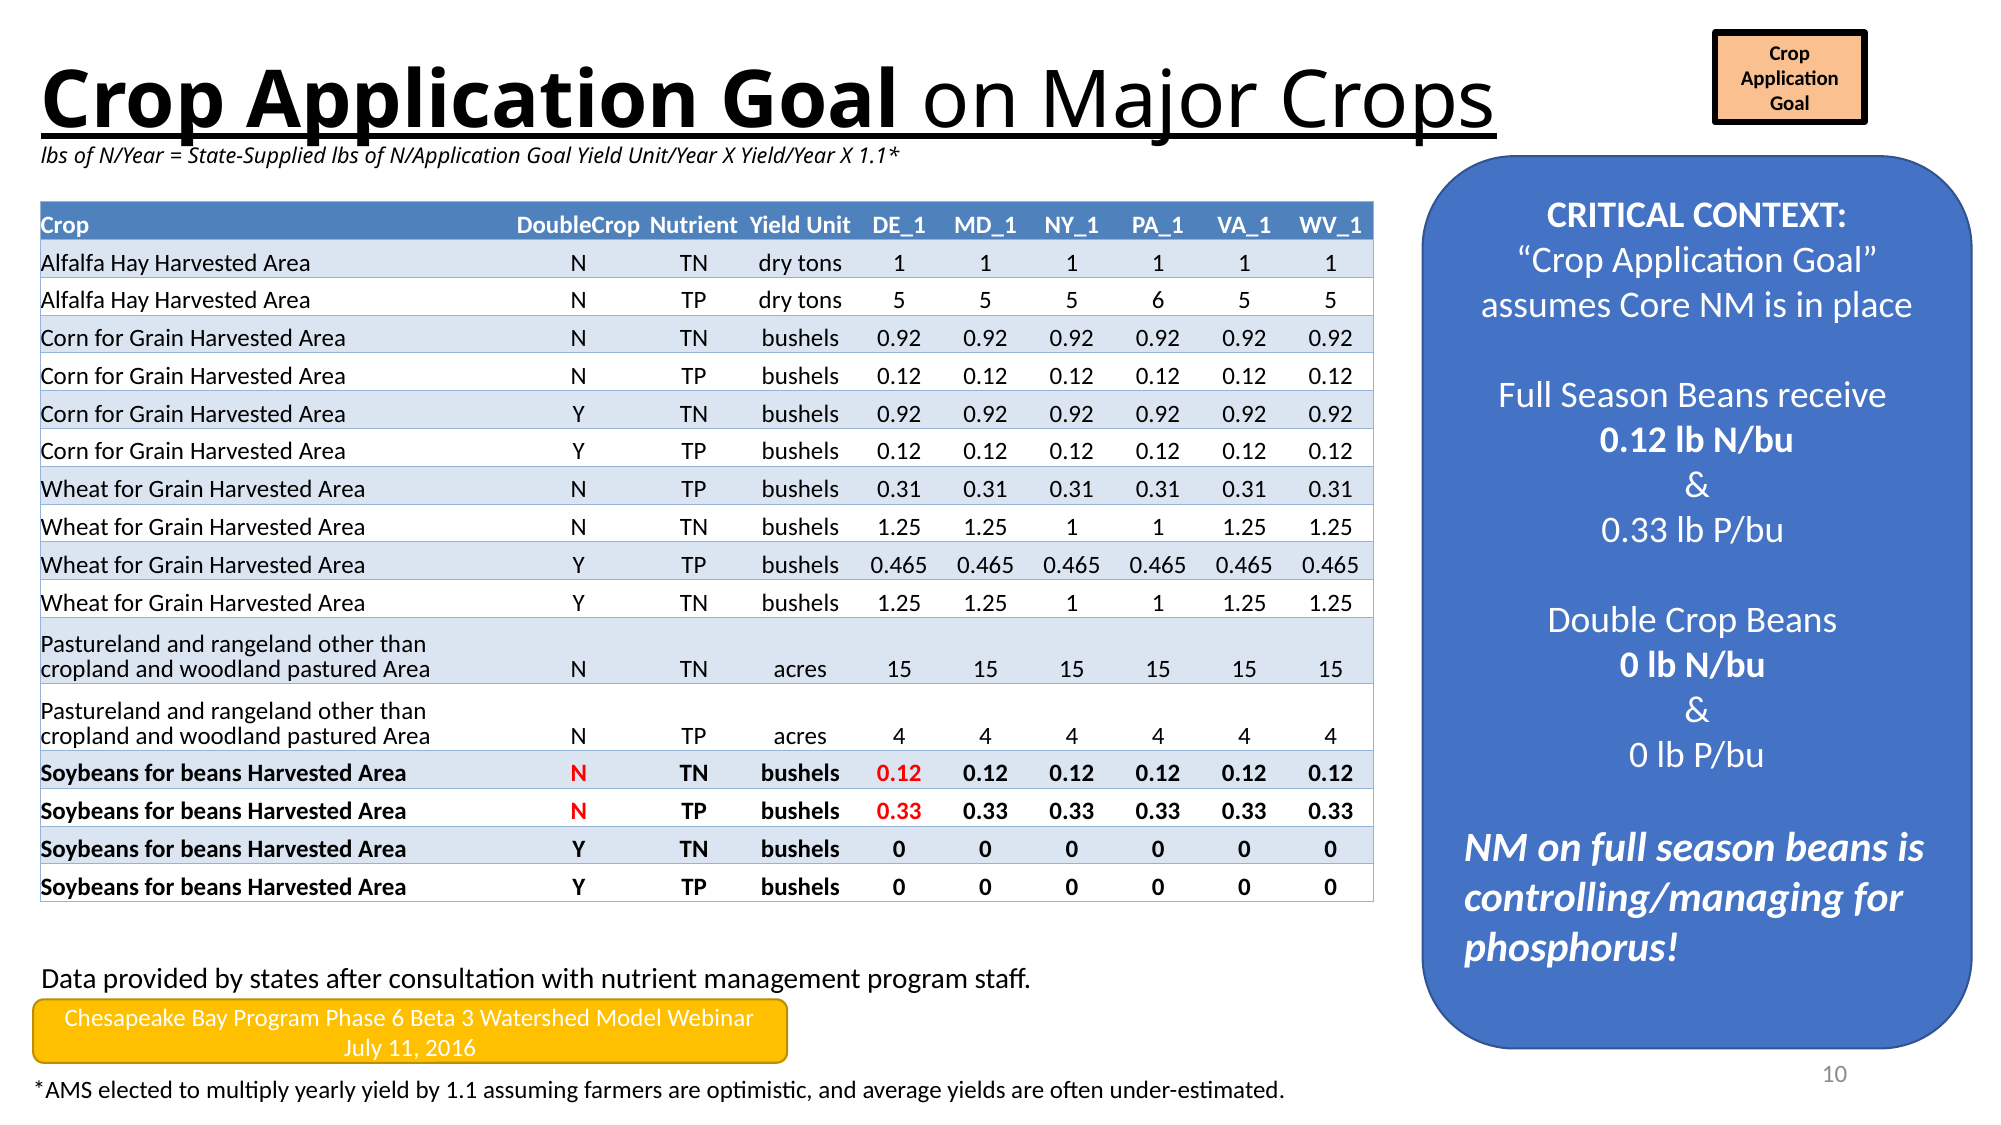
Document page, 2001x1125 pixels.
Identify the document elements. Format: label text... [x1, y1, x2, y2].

table_cell Wheat for Grain Harvested Area [41, 505, 514, 541]
table_header Yield Unit [745, 202, 856, 239]
table_cell 0 [856, 864, 942, 901]
table_cell Alfalfa Hay Harvested Area [41, 240, 514, 277]
table_cell 1.25 [1201, 580, 1288, 617]
table_cell Soybeans for beans Harvested Area [41, 827, 514, 863]
table_cell 1 [1029, 505, 1115, 541]
table_cell 1 [1201, 240, 1288, 277]
table_cell 0.12 [942, 751, 1029, 788]
table_cell Pastureland and rangeland other than cropland and woodland pastured Area [41, 618, 514, 683]
table_cell 0.31 [856, 467, 942, 504]
table_cell 0.12 [1115, 429, 1201, 466]
table_cell 1 [1115, 505, 1201, 541]
table_cell 0.33 [856, 789, 942, 826]
table_cell 15 [1201, 618, 1288, 683]
table_cell TN [644, 240, 745, 277]
table_cell 0 [1115, 827, 1201, 863]
table_cell bushels [745, 505, 856, 541]
table_cell 0.465 [1029, 542, 1115, 579]
table_cell 1.25 [942, 580, 1029, 617]
table_cell 0.92 [856, 391, 942, 428]
table_cell 0.465 [856, 542, 942, 579]
table_cell N [514, 684, 644, 750]
table_cell 0.92 [856, 316, 942, 352]
table_cell TN [644, 505, 745, 541]
table_cell TP [644, 542, 745, 579]
table_cell 0.92 [1201, 316, 1288, 352]
table_header Crop [41, 202, 514, 239]
table_cell 0.465 [1288, 542, 1373, 579]
table_cell 1 [1288, 240, 1373, 277]
table_cell TP [644, 789, 745, 826]
table_cell 0.31 [1201, 467, 1288, 504]
table_cell Corn for Grain Harvested Area [41, 316, 514, 352]
table_cell 15 [856, 618, 942, 683]
table_cell 4 [942, 684, 1029, 750]
table_cell 4 [1201, 684, 1288, 750]
table_cell 0 [1115, 864, 1201, 901]
table_cell TN [644, 316, 745, 352]
table_header DE_1 [856, 202, 942, 239]
table_cell bushels [745, 542, 856, 579]
table_cell 0 [942, 827, 1029, 863]
table_cell bushels [745, 316, 856, 352]
table_cell N [514, 789, 644, 826]
table_cell N [514, 467, 644, 504]
table_cell 1.25 [942, 505, 1029, 541]
table_cell 0.12 [1115, 751, 1201, 788]
table_cell 0 [1029, 827, 1115, 863]
table_header VA_1 [1201, 202, 1288, 239]
table_cell 0.92 [942, 316, 1029, 352]
table_cell 5 [856, 278, 942, 315]
table_cell TP [644, 353, 745, 390]
table_cell 1 [1115, 580, 1201, 617]
table_cell Corn for Grain Harvested Area [41, 391, 514, 428]
table_cell 0.33 [1288, 789, 1373, 826]
table_cell 0.92 [1115, 316, 1201, 352]
table_cell 0.31 [1029, 467, 1115, 504]
table_cell bushels [745, 391, 856, 428]
table_cell bushels [745, 864, 856, 901]
title Crop Application Goal on Major Crops lbs of N/Year = State-Supplied lbs of N/Application Goal Yield Unit/Year X Yield/Year X 1.1* [25, 19, 1552, 207]
table_cell 1 [942, 240, 1029, 277]
table_cell Soybeans for beans Harvested Area [41, 864, 514, 901]
table_cell TP [644, 278, 745, 315]
table_cell 0.12 [1201, 751, 1288, 788]
table_cell Corn for Grain Harvested Area [41, 429, 514, 466]
table_cell 4 [1115, 684, 1201, 750]
table_cell 15 [942, 618, 1029, 683]
table_cell 0.12 [942, 429, 1029, 466]
table_cell bushels [745, 580, 856, 617]
table_cell 0.12 [1029, 429, 1115, 466]
table_cell 0.12 [856, 353, 942, 390]
table_cell bushels [745, 429, 856, 466]
table_cell 0.31 [942, 467, 1029, 504]
table_cell N [514, 240, 644, 277]
table_cell 0.92 [1288, 391, 1373, 428]
table_cell 0.465 [1115, 542, 1201, 579]
table_cell acres [745, 618, 856, 683]
table_cell Y [514, 391, 644, 428]
table_cell 0 [942, 864, 1029, 901]
table_cell 0.12 [1288, 429, 1373, 466]
table_cell 1.25 [1288, 505, 1373, 541]
table_cell 0.12 [1029, 751, 1115, 788]
slide_number 10 [1412, 1042, 1863, 1103]
table_cell Y [514, 580, 644, 617]
table_cell TN [644, 391, 745, 428]
table_cell Wheat for Grain Harvested Area [41, 542, 514, 579]
table_cell 5 [1029, 278, 1115, 315]
table_cell N [514, 278, 644, 315]
table_cell 0.12 [1201, 429, 1288, 466]
table_cell TN [644, 751, 745, 788]
table_cell 0.31 [1115, 467, 1201, 504]
table_cell bushels [745, 789, 856, 826]
table_cell N [514, 505, 644, 541]
table_cell 0.33 [1115, 789, 1201, 826]
table_cell 0 [1201, 827, 1288, 863]
text_box Data provided by states after consultation with nutrient management program staff. [26, 951, 1366, 1002]
table_cell dry tons [745, 278, 856, 315]
table_cell 0 [1288, 827, 1373, 863]
table_cell N [514, 618, 644, 683]
table_cell 0 [1029, 864, 1115, 901]
table_header MD_1 [942, 202, 1029, 239]
table_cell 15 [1029, 618, 1115, 683]
text_box Crop Application Goal [1715, 32, 1865, 123]
table_cell bushels [745, 467, 856, 504]
table_cell acres [745, 684, 856, 750]
table_cell dry tons [745, 240, 856, 277]
table_cell bushels [745, 827, 856, 863]
table_cell N [514, 353, 644, 390]
table_cell 0.12 [856, 751, 942, 788]
table_cell 1.25 [1201, 505, 1288, 541]
table_cell bushels [745, 353, 856, 390]
table_cell 1 [1029, 240, 1115, 277]
table_cell 15 [1288, 618, 1373, 683]
table_cell TN [644, 827, 745, 863]
table_cell 4 [1288, 684, 1373, 750]
table_cell 0.12 [856, 429, 942, 466]
table_cell 0.12 [1288, 751, 1373, 788]
table_cell 5 [1288, 278, 1373, 315]
table_cell 0.12 [942, 353, 1029, 390]
table_cell 0 [1288, 864, 1373, 901]
table_cell 1.25 [856, 505, 942, 541]
table_cell 0.33 [1201, 789, 1288, 826]
table_cell 4 [856, 684, 942, 750]
table_cell 0.465 [1201, 542, 1288, 579]
table_cell 1 [1029, 580, 1115, 617]
table_cell TP [644, 684, 745, 750]
table_cell 0.92 [1029, 391, 1115, 428]
table_cell 0.92 [1288, 316, 1373, 352]
table_cell Wheat for Grain Harvested Area [41, 467, 514, 504]
table_cell Y [514, 864, 644, 901]
table_header NY_1 [1029, 202, 1115, 239]
table_cell Soybeans for beans Harvested Area [41, 789, 514, 826]
table_cell N [514, 316, 644, 352]
table_cell 0.12 [1288, 353, 1373, 390]
text_box *AMS elected to multiply yearly yield by 1.1 assuming farmers are optimistic, and average yields are often under-estimated. [18, 1066, 1318, 1112]
table_cell Alfalfa Hay Harvested Area [41, 278, 514, 315]
table_header PA_1 [1115, 202, 1201, 239]
table_cell Pastureland and rangeland other than cropland and woodland pastured Area [41, 684, 514, 750]
table_cell 15 [1115, 618, 1201, 683]
text_box CRITICAL CONTEXT: “Crop Application Goal” assumes Core NM is in place Full Season Beans receive 0.12 lb N/bu & 0.33 lb P/bu Double Crop Beans 0 lb N/bu & 0 lb P/bu NM on full season beans is controlling/managing for phosphorus! [1421, 155, 1973, 1050]
table_cell 4 [1029, 684, 1115, 750]
table_cell 0.12 [1029, 353, 1115, 390]
table_cell TP [644, 864, 745, 901]
table_cell Corn for Grain Harvested Area [41, 353, 514, 390]
table_cell 0 [1201, 864, 1288, 901]
table_cell 1.25 [856, 580, 942, 617]
table_cell 0.92 [1029, 316, 1115, 352]
table_cell Y [514, 429, 644, 466]
table_cell Y [514, 542, 644, 579]
table_cell bushels [745, 751, 856, 788]
table_cell 0.92 [1115, 391, 1201, 428]
table_cell TN [644, 580, 745, 617]
table_header Nutrient [644, 202, 745, 239]
table_cell 1.25 [1288, 580, 1373, 617]
table_cell TP [644, 467, 745, 504]
table_cell 0.33 [1029, 789, 1115, 826]
table_cell 6 [1115, 278, 1201, 315]
table_cell Wheat for Grain Harvested Area [41, 580, 514, 617]
table_cell Y [514, 827, 644, 863]
table_header DoubleCrop [514, 202, 644, 239]
table_cell 0.31 [1288, 467, 1373, 504]
table_cell 1 [1115, 240, 1201, 277]
table_cell 0.465 [942, 542, 1029, 579]
table_header WV_1 [1288, 202, 1373, 239]
table_cell TP [644, 429, 745, 466]
table_cell 0.33 [942, 789, 1029, 826]
table_cell 5 [942, 278, 1029, 315]
table_cell 0.12 [1115, 353, 1201, 390]
text_box Chesapeake Bay Program Phase 6 Beta 3 Watershed Model Webinar July 11, 2016 [32, 998, 789, 1064]
table_cell 0 [856, 827, 942, 863]
table_cell 1 [856, 240, 942, 277]
table_cell N [514, 751, 644, 788]
table_cell 0.92 [942, 391, 1029, 428]
table_cell TN [644, 618, 745, 683]
table_cell Soybeans for beans Harvested Area [41, 751, 514, 788]
table_cell 0.12 [1201, 353, 1288, 390]
table_cell 5 [1201, 278, 1288, 315]
table_cell 0.92 [1201, 391, 1288, 428]
